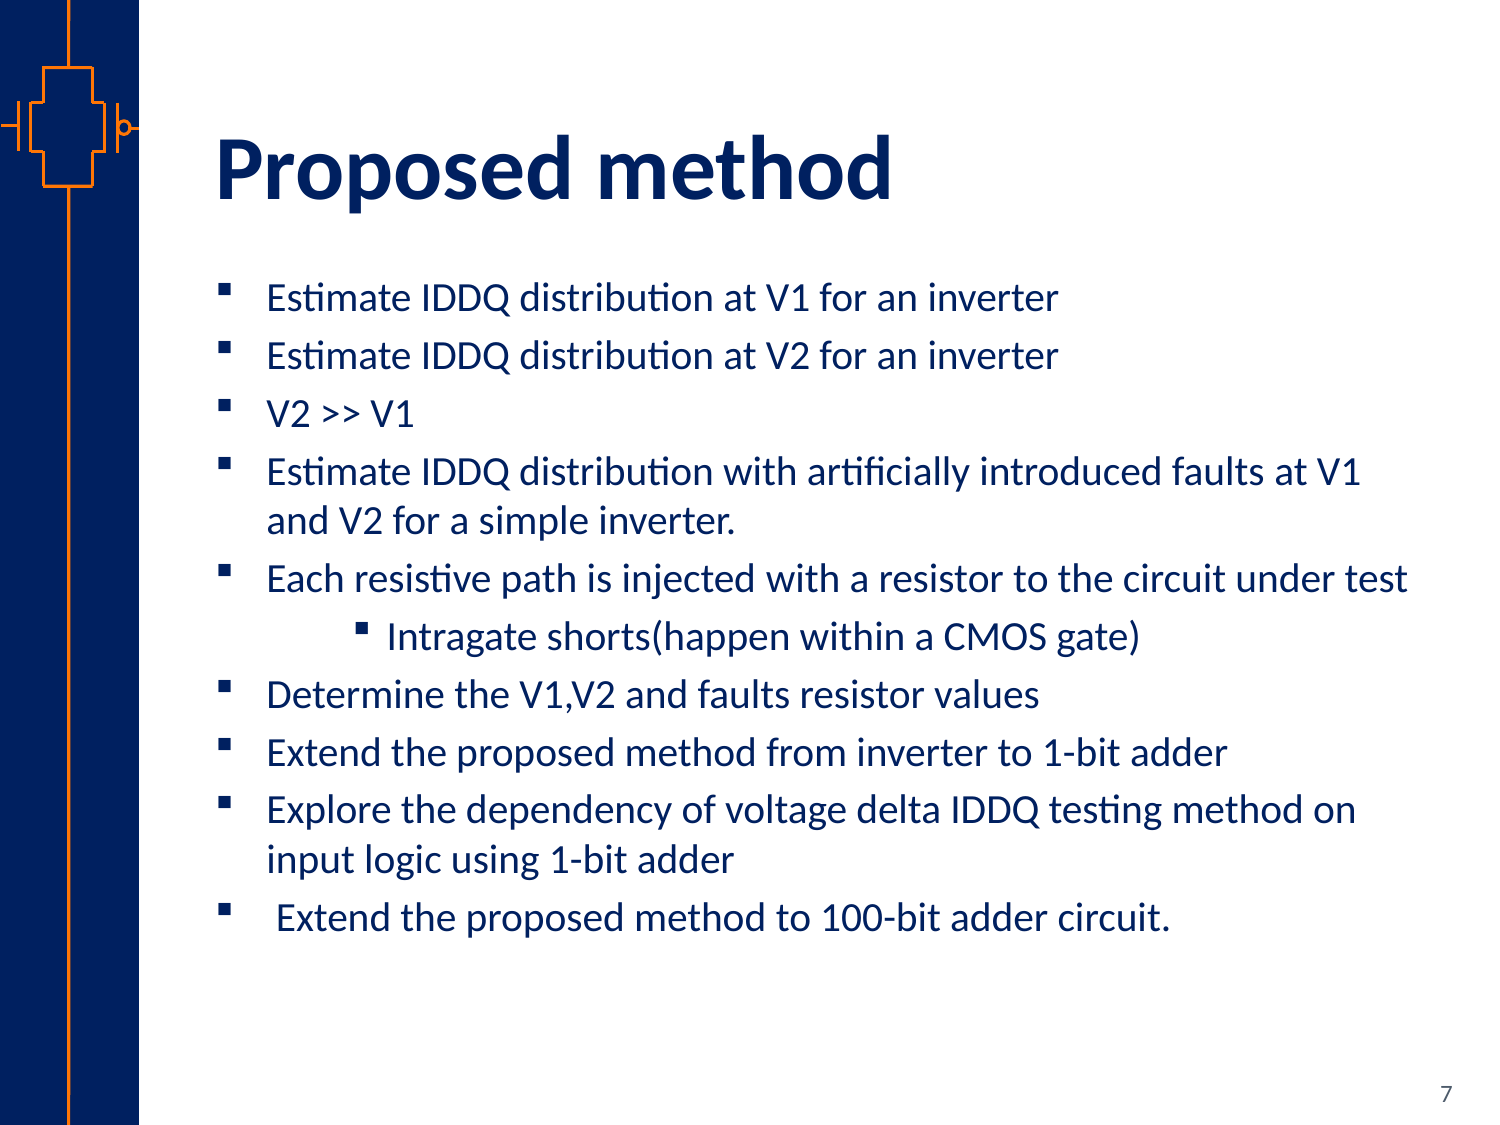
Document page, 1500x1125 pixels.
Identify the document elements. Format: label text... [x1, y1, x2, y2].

slide_number 7 [1425, 1062, 1488, 1123]
list Estimate IDDQ distribution at V1 for an inverter Estimate IDDQ distribution at V2 for an inverter V2 >> V1 Estimate IDDQ distribution with artificially introduced faults at V1 and V2 for a simple inverter. Each resistive path is injected with a resistor to the circuit under test Intragate shorts(happen within a CMOS gate) Determine the V1,V2 and faults resistor values Extend the proposed method from inverter to 1-bit adder Explore the dependency of voltage delta IDDQ testing method on input logic using 1-bit adder Extend the proposed method to 100-bit adder circuit. [200, 262, 1425, 988]
title Proposed method [200, 37, 1388, 225]
